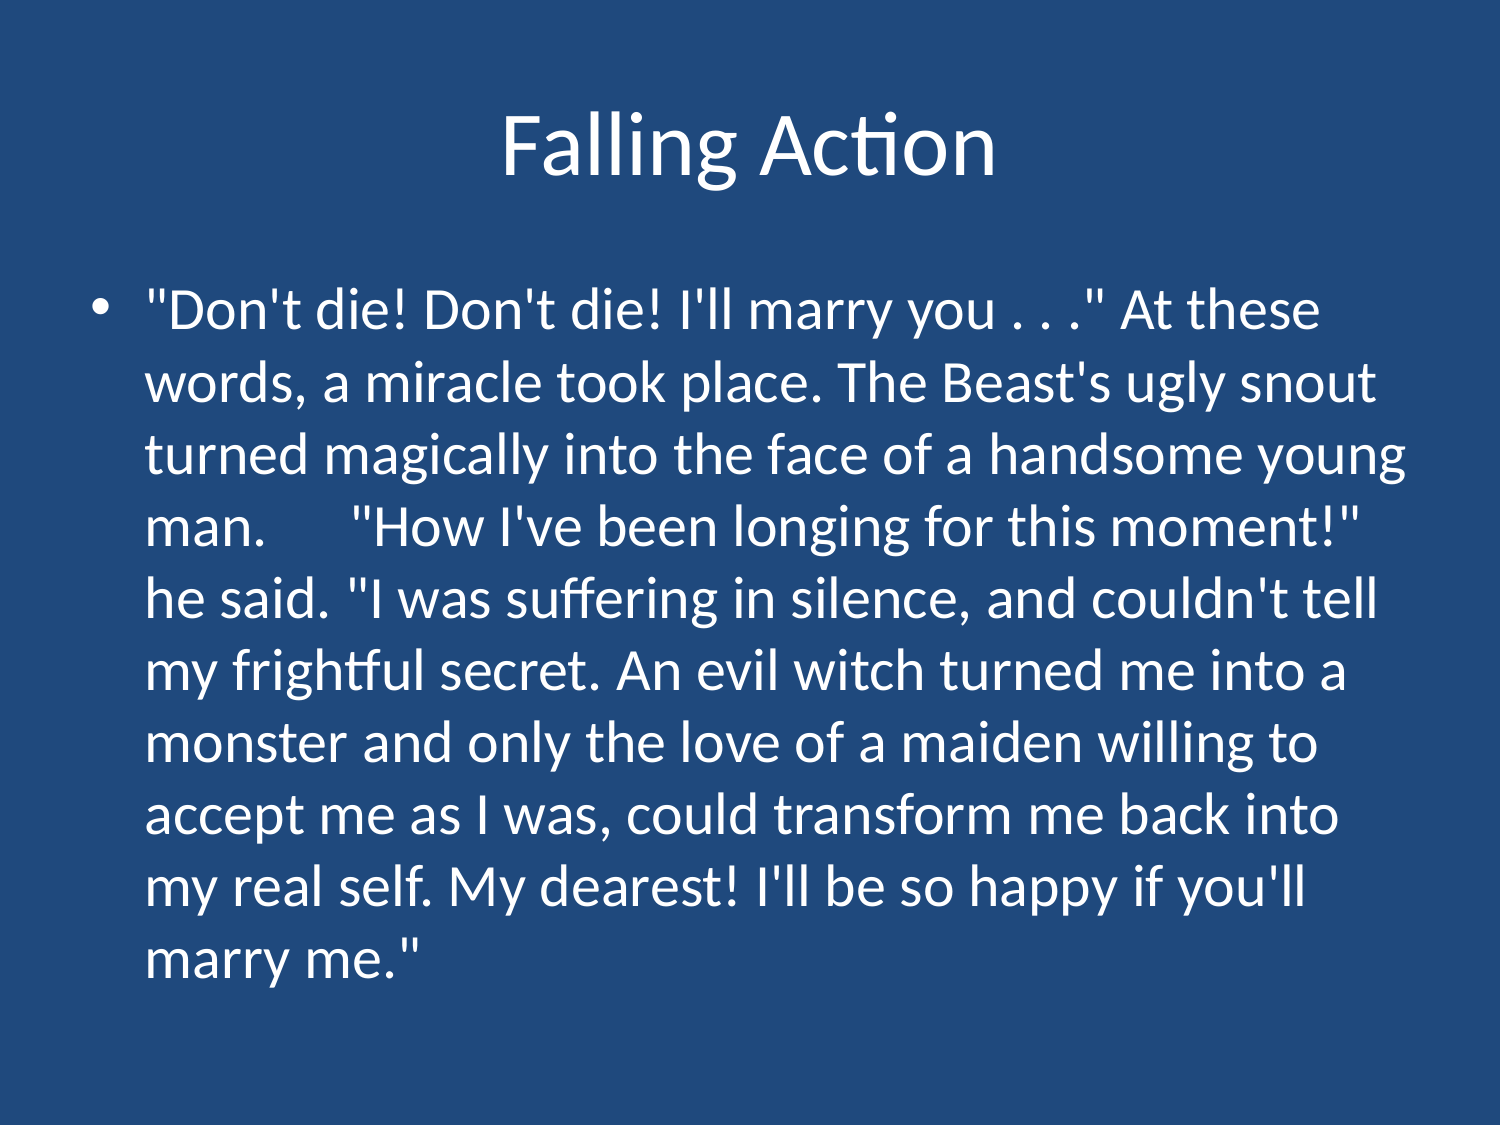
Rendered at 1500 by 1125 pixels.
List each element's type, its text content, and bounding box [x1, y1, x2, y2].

title Falling Action [75, 45, 1425, 233]
list "Don't die! Don't die! I'll marry you . . ." At these words, a miracle took place. The Beast's ugly snout turned magically into the face of a handsome young man. "How I've been longing for this moment!" he said. "I was suffering in silence, and couldn't tell my frightful secret. An evil witch turned me into a monster and only the love of a maiden willing to accept me as I was, could transform me back into my real self. My dearest! I'll be so happy if you'll marry me." [75, 262, 1425, 1005]
